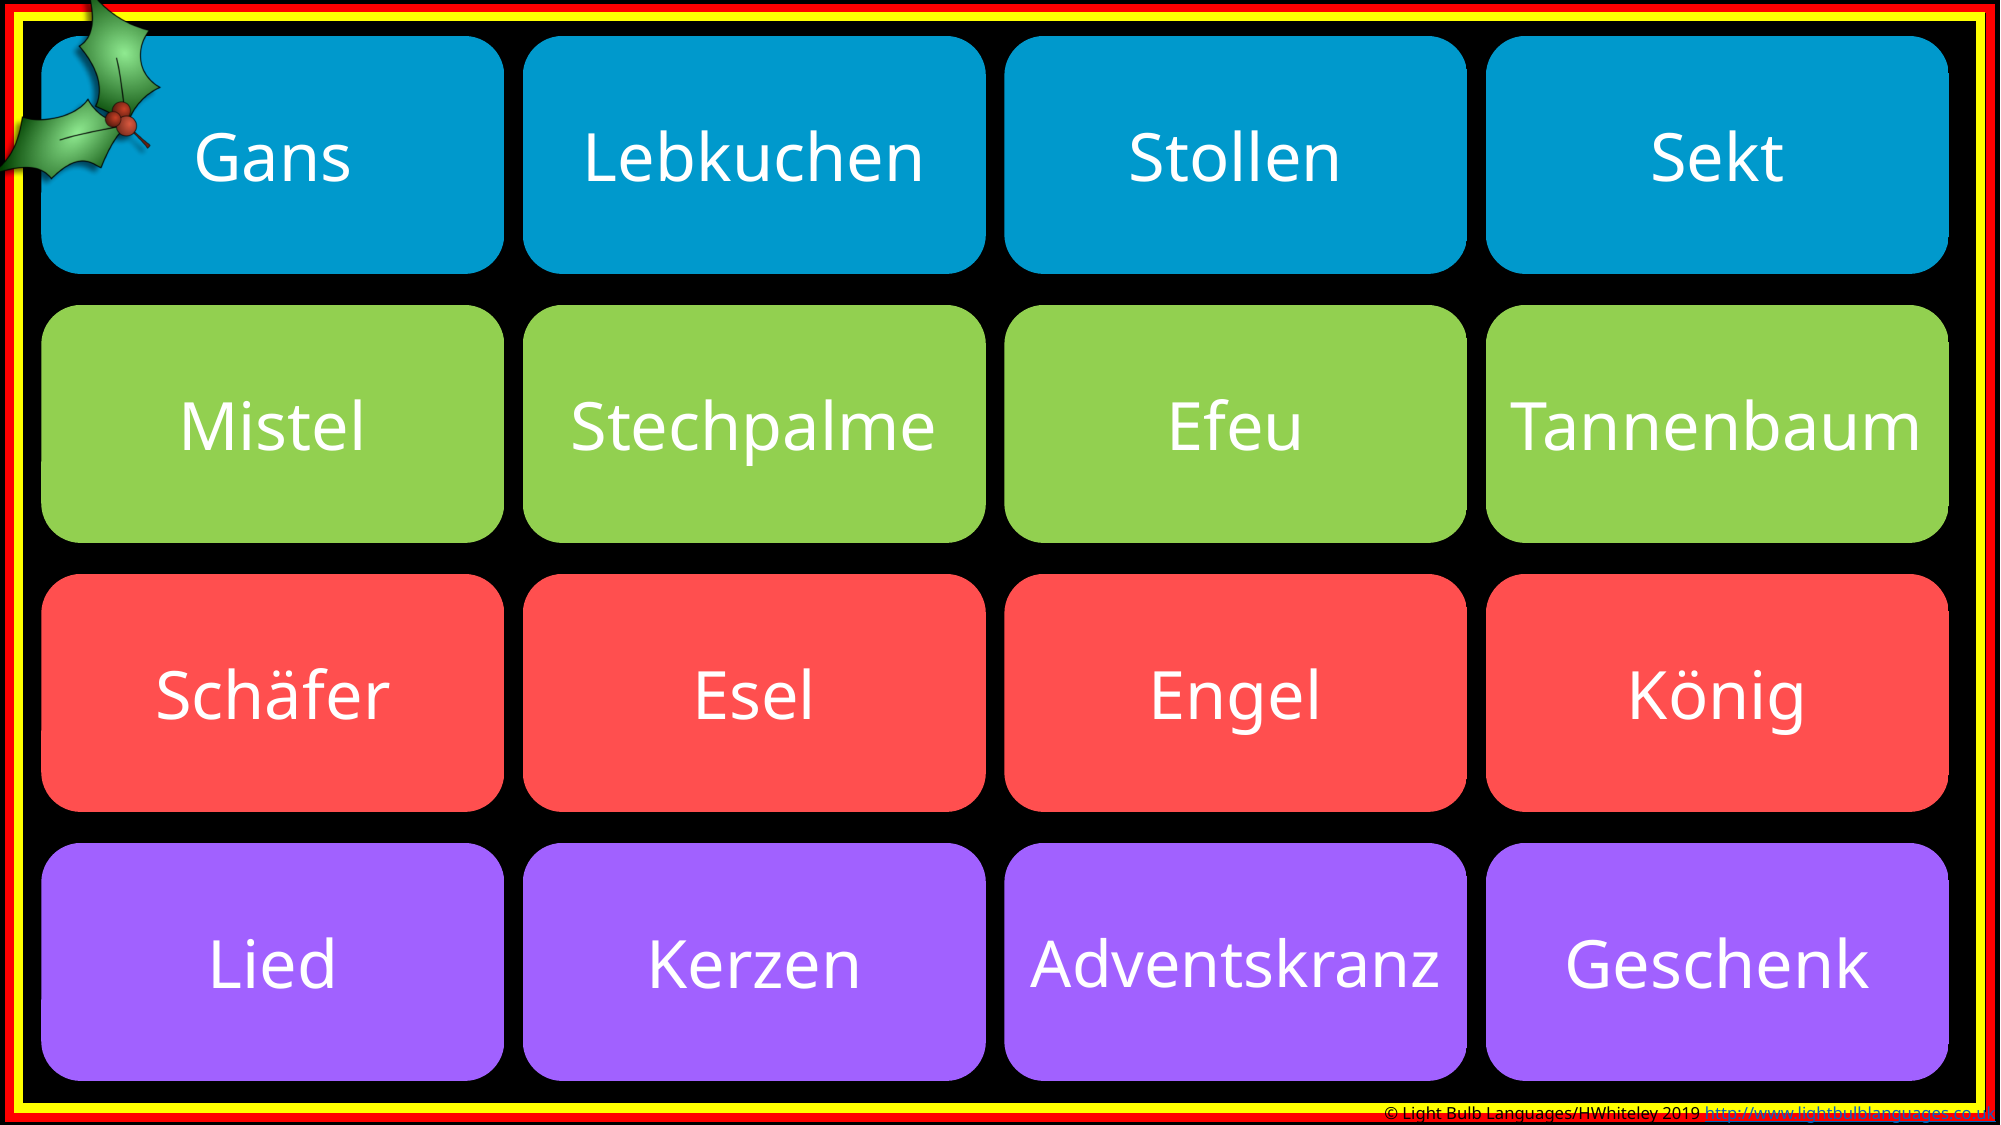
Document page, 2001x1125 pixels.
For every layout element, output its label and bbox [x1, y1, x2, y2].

text_box [0, 0, 2000, 1125]
